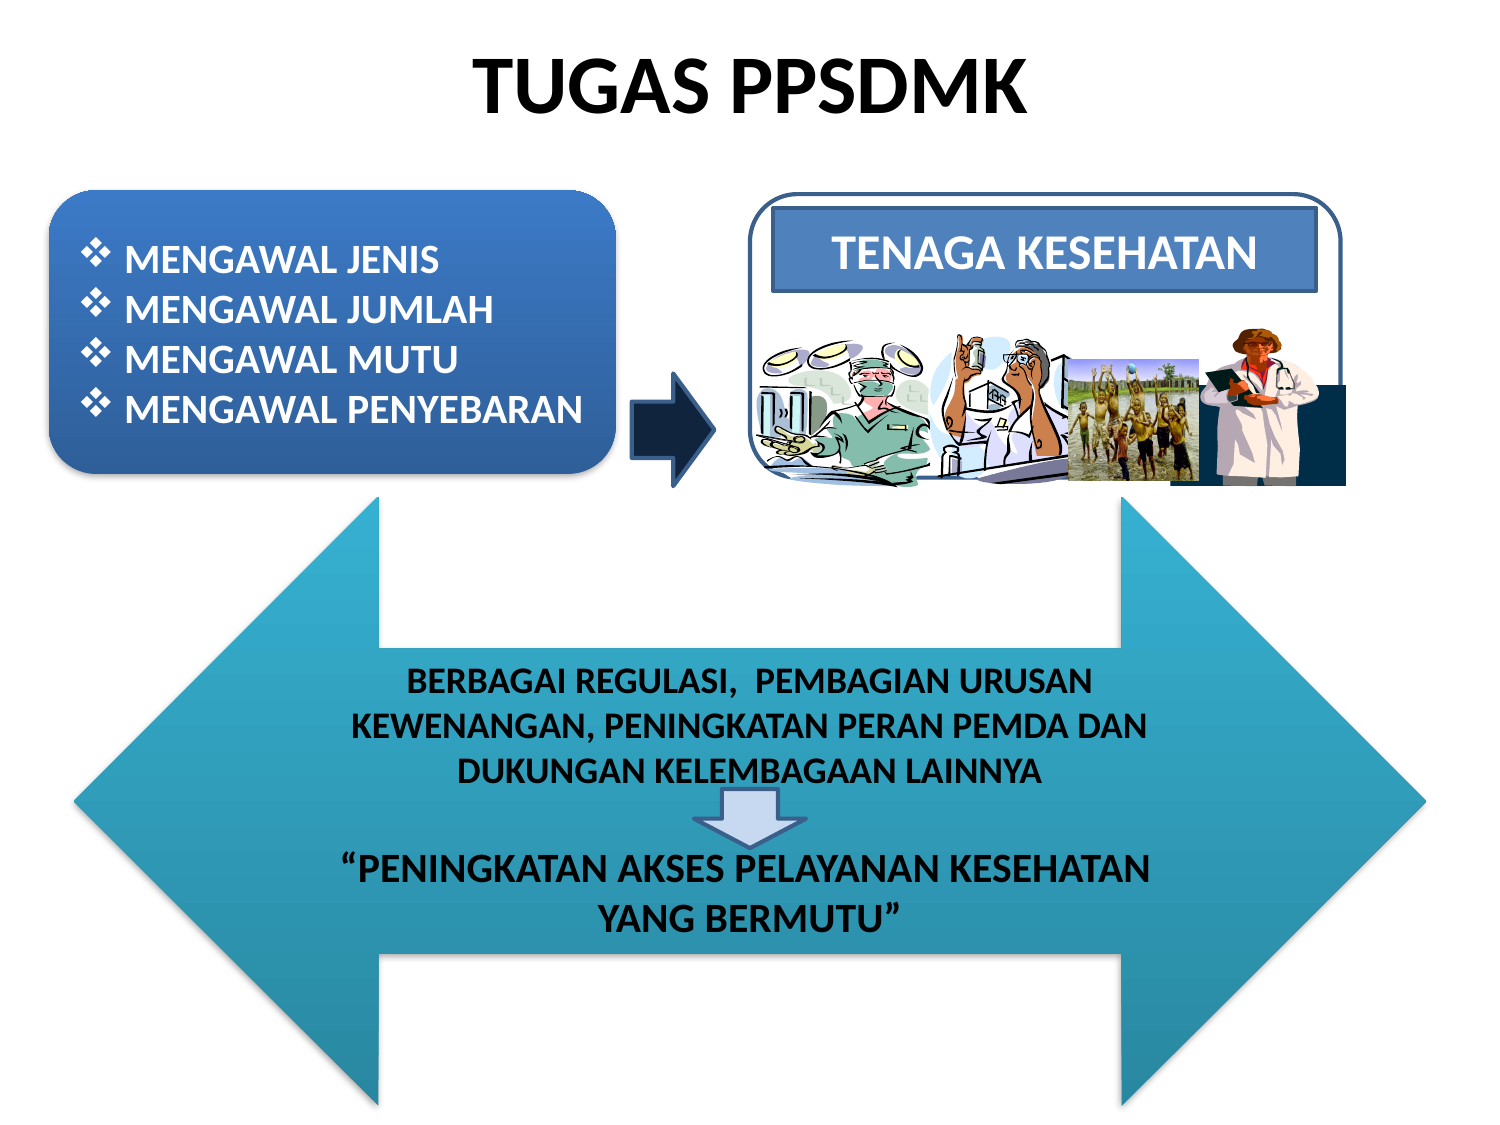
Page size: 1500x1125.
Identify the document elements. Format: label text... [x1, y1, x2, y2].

text_box [691, 786, 809, 851]
text_box MENGAWAL JENIS MENGAWAL JUMLAH MENGAWAL MUTU MENGAWAL PENYEBARAN [48, 190, 616, 474]
text_box TENAGA KESEHATAN [771, 206, 1318, 293]
picture [753, 328, 1347, 497]
text_box BERBAGAI REGULASI, PEMBAGIAN URUSAN KEWENANGAN, PENINGKATAN PERAN PEMDA DAN DUKUNGAN KELEMBAGAAN LAINNYA “PENINGKATAN AKSES PELAYANAN KESEHATAN YANG BERMUTU” [264, 684, 1236, 913]
text_box [747, 192, 1343, 434]
text_box [73, 496, 1427, 1106]
title TUGAS PPSDMK [75, 0, 1425, 161]
text_box [629, 371, 717, 489]
